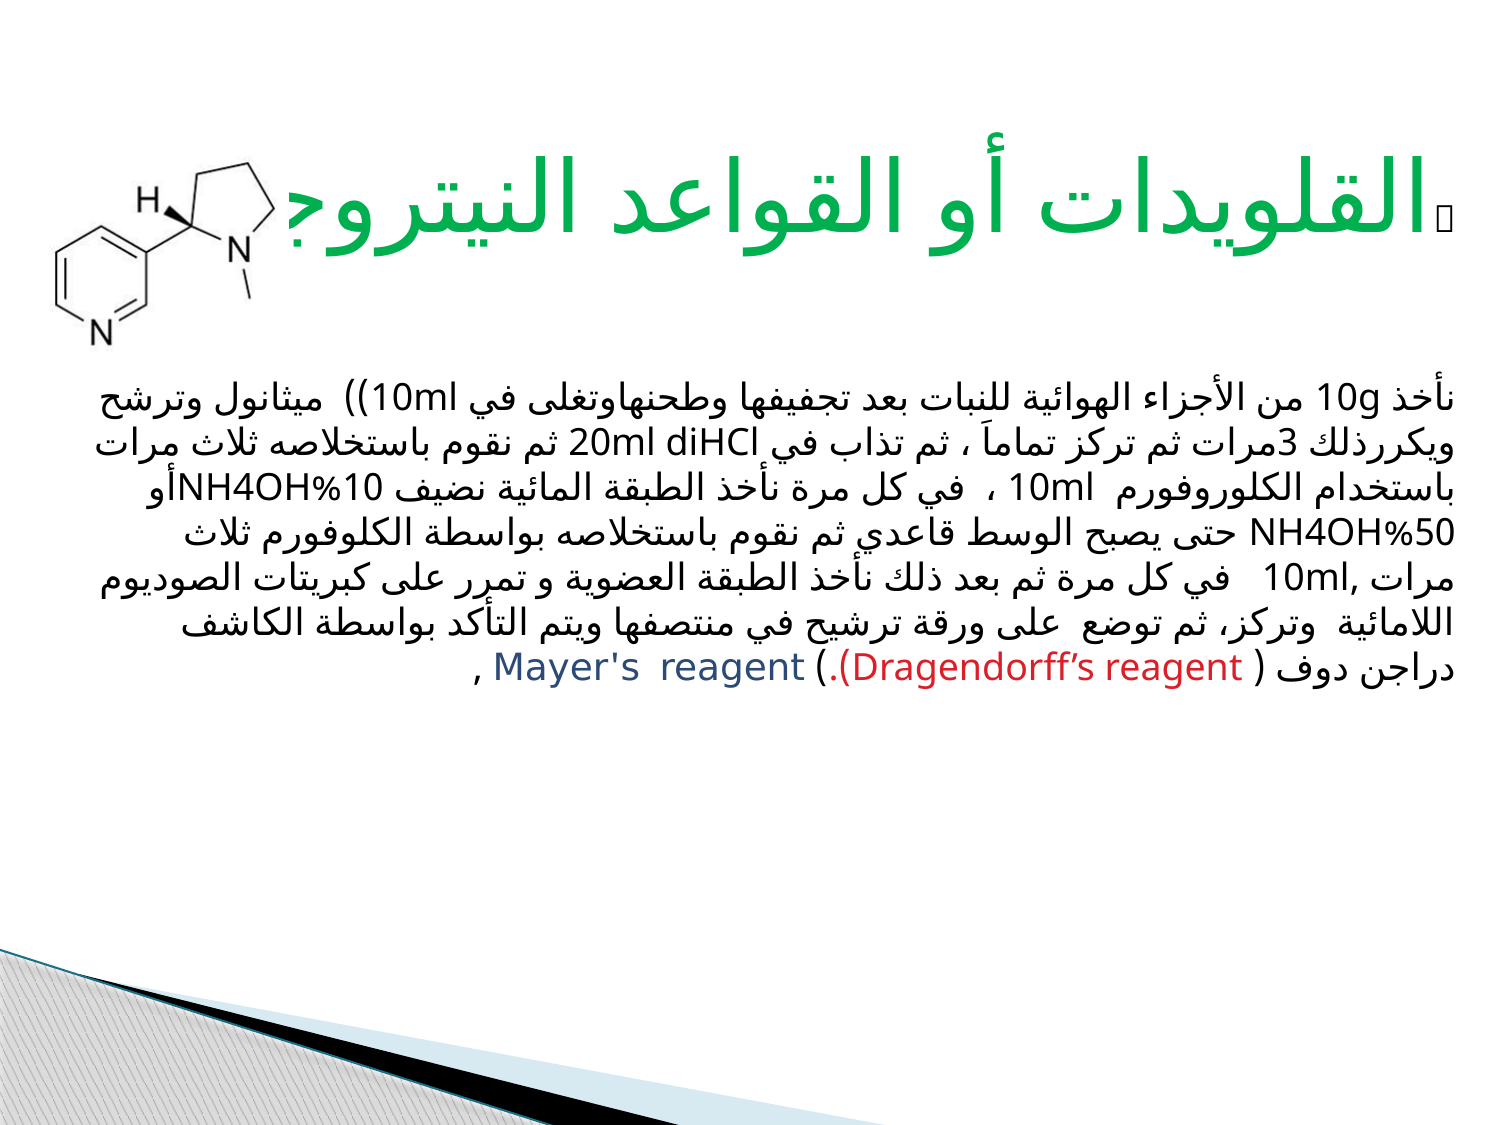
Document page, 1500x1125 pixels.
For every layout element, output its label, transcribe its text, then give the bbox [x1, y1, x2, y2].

picture [41, 148, 289, 359]
text_box  القلويدات أو القواعد النيتروجينية نأخذ 10g من الأجزاء الهوائية للنبات بعد تجفيفها وطحنهاوتغلى في 10ml)) ميثانول وترشح ويكررذلك 3مرات ثم تركز تماماَ ، ثم تذاب في 20ml diHCl ثم نقوم باستخلاصه ثلاث مرات باستخدام الكلوروفورم 10ml ، في كل مرة نأخذ الطبقة المائية نضيف 10%NH4OHأو 50%NH4OH حتى يصبح الوسط قاعدي ثم نقوم باستخلاصه بواسطة الكلوفورم ثلاث مرات ,10ml في كل مرة ثم بعد ذلك نأخذ الطبقة العضوية و تمرر على كبريتات الصوديوم اللامائية وتركز، ثم توضع على ورقة ترشيح في منتصفها ويتم التأكد بواسطة الكاشف دراجن دوف ( Dragendorff’s reagent).) Mayer's reagent , [76, 125, 1471, 695]
